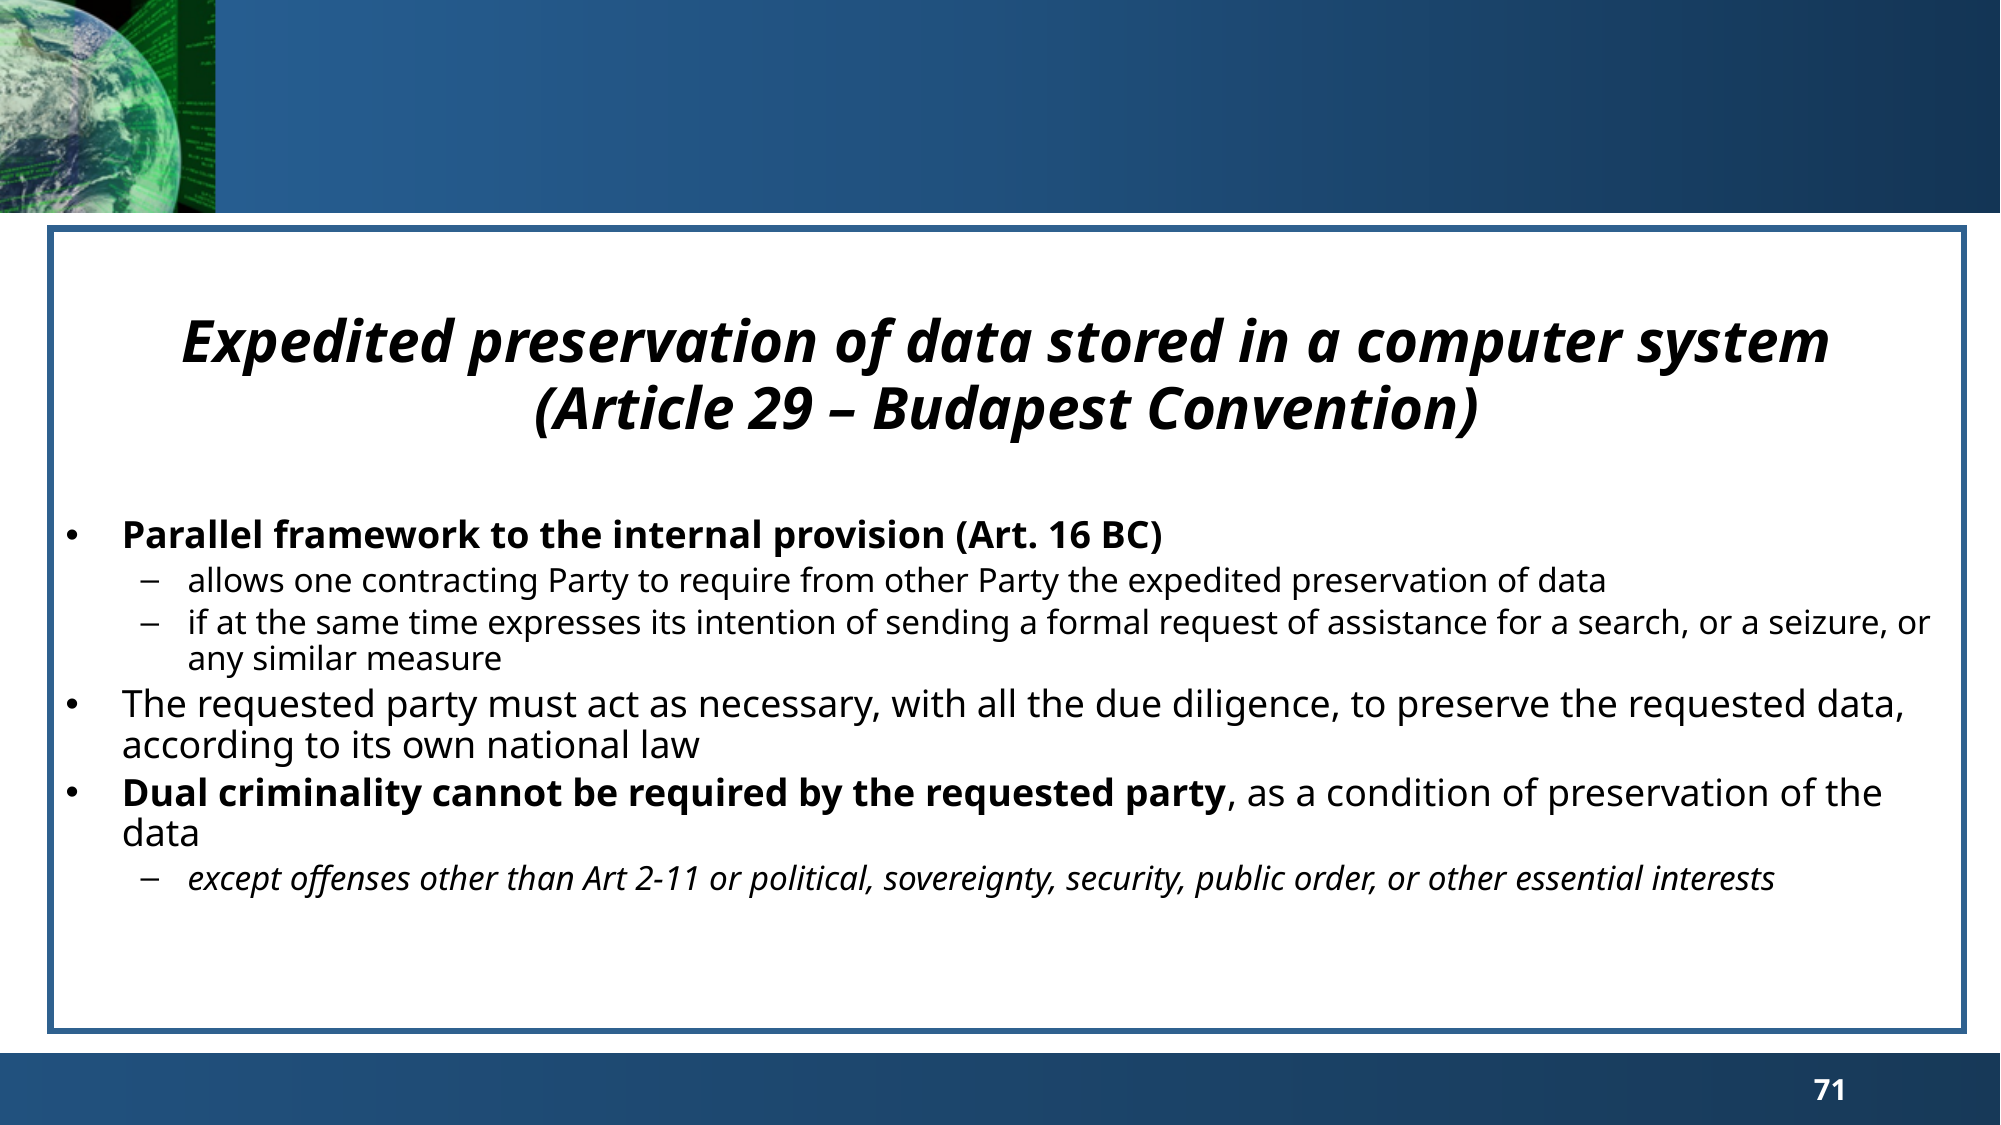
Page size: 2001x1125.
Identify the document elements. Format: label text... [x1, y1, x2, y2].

text_box Expedited preservation of data stored in a computer system (Article 29 – Budapest Convention) Parallel framework to the internal provision (Art. 16 BC) allows one contracting Party to require from other Party the expedited preservation of data if at the same time expresses its intention of sending a formal request of assistance for a search, or a seizure, or any similar measure The requested party must act as necessary, with all the due diligence, to preserve the requested data, according to its own national law Dual criminality cannot be required by the requested party, as a condition of preservation of the data except offenses other than Art 2-11 or political, sovereignty, security, public order, or other essential interests [50, 228, 1964, 1031]
slide_number 71 [1412, 1061, 1863, 1121]
picture [0, 0, 2000, 213]
